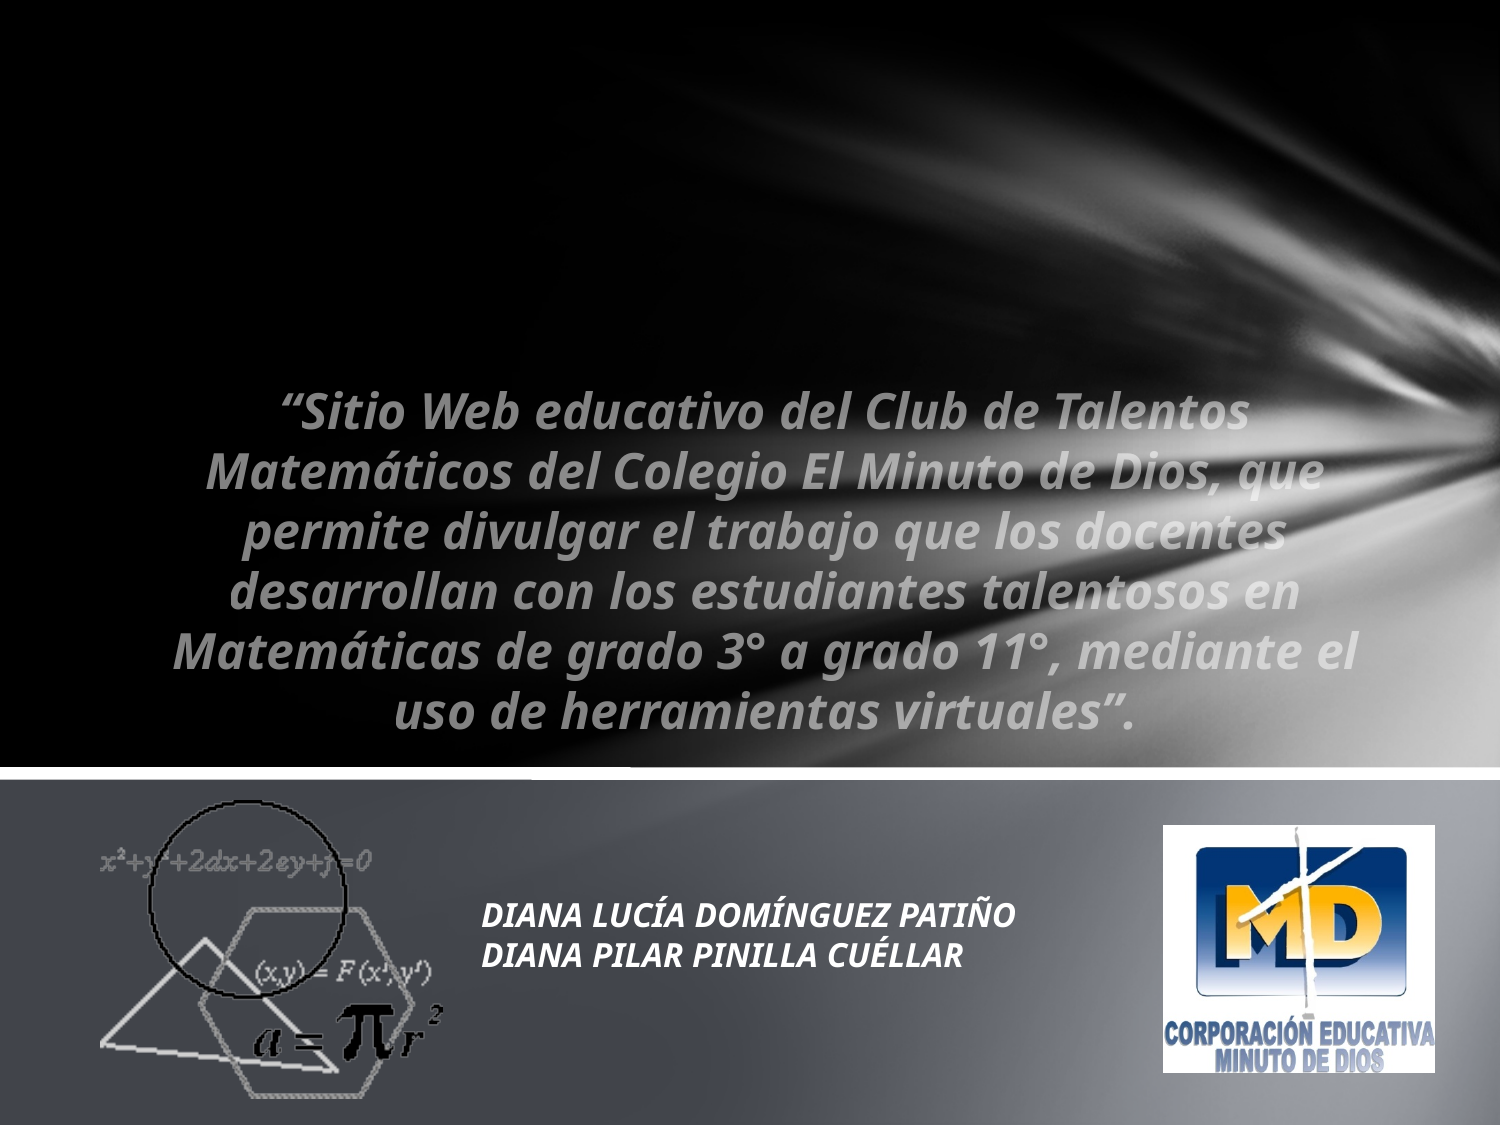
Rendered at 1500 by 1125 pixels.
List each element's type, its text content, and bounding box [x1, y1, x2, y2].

picture [1163, 825, 1436, 1074]
picture [100, 799, 444, 1100]
text_box DIANA LUCÍA DOMÍNGUEZ PATIÑO DIANA PILAR PINILLA CUÉLLAR [466, 887, 1093, 982]
title “Sitio Web educativo del Club de Talentos Matemáticos del Colegio El Minuto de Dios, que permite divulgar el trabajo que los docentes desarrollan con los estudiantes talentosos en Matemáticas de grado 3° a grado 11°, mediante el uso de herramientas virtuales”. [135, 149, 1396, 787]
